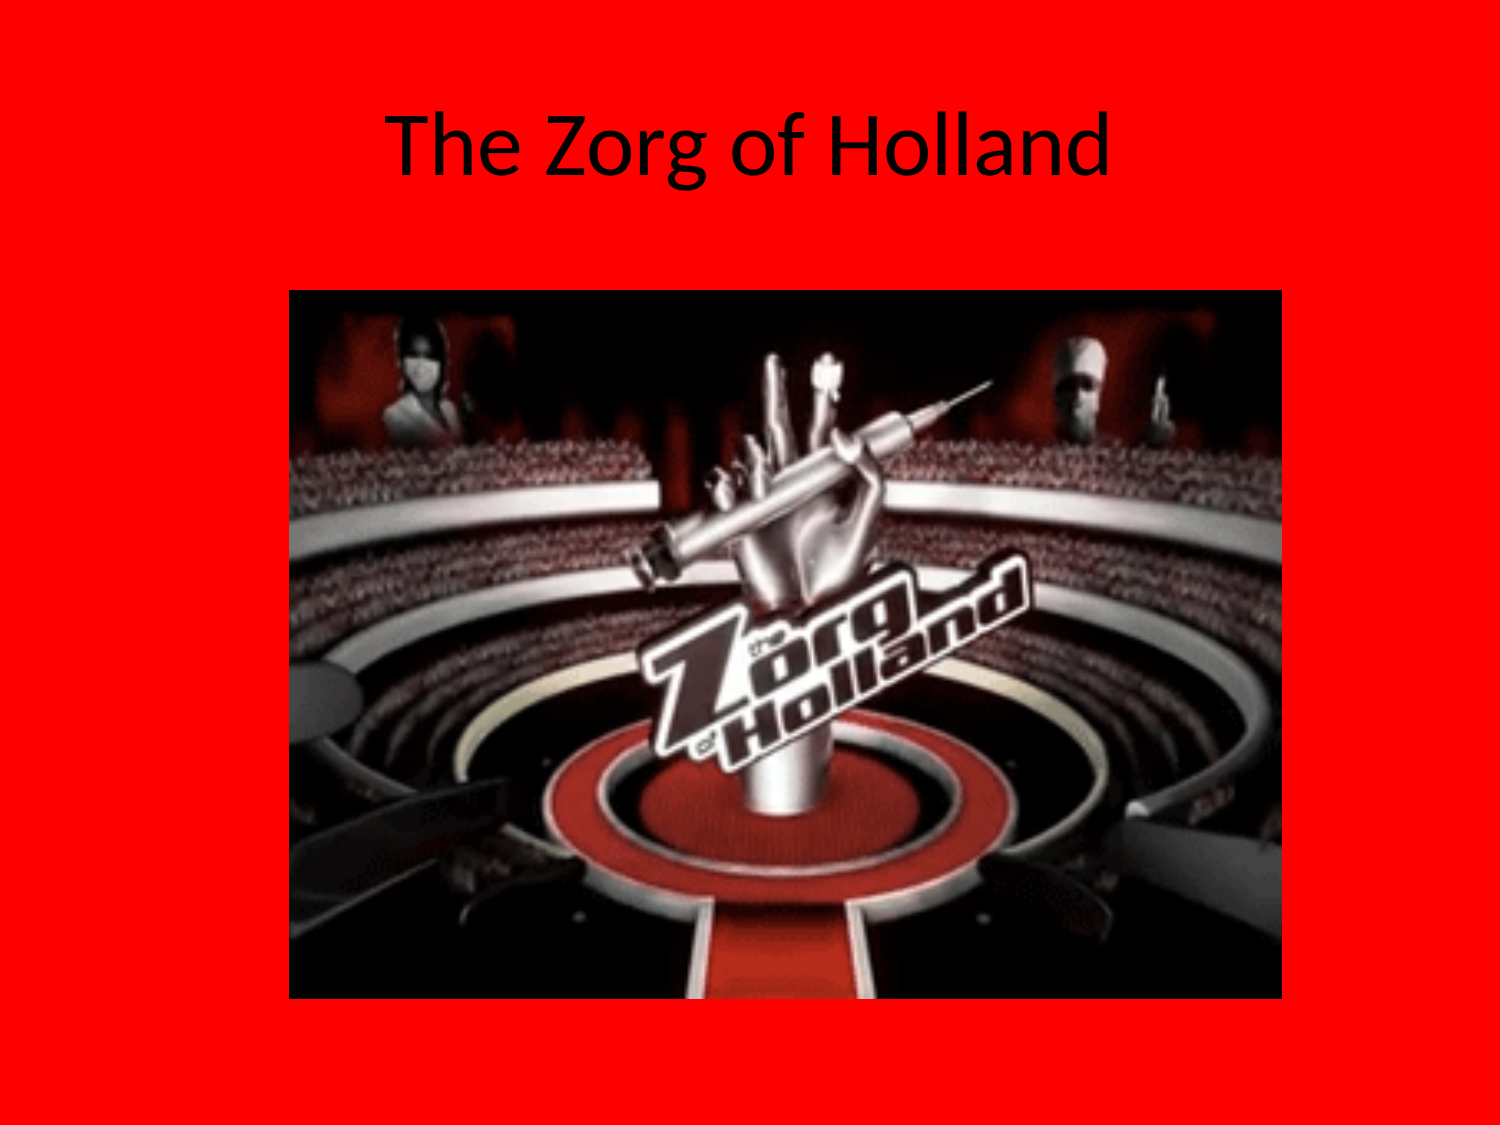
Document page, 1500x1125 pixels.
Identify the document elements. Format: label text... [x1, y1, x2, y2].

title The Zorg of Holland [75, 45, 1425, 233]
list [288, 290, 1282, 999]
